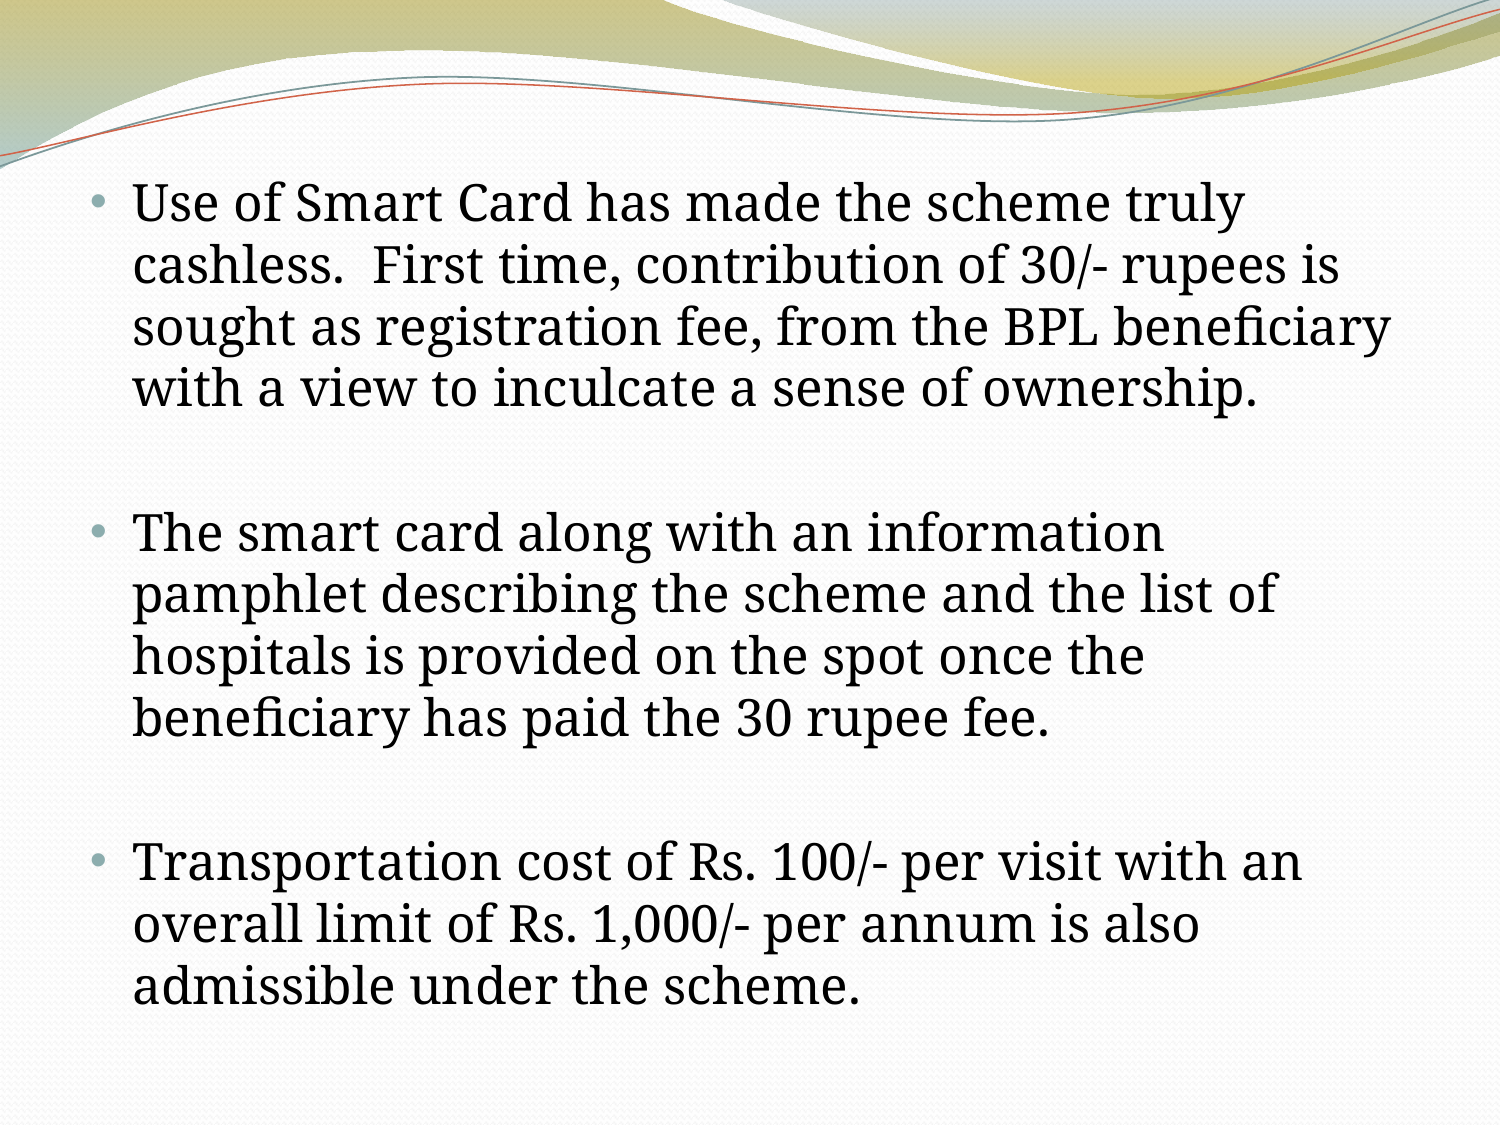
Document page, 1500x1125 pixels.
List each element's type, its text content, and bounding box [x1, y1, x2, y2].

list Use of Smart Card has made the scheme truly cashless. First time, contribution of 30/‐ rupees is sought as registration fee, from the BPL beneficiary with a view to inculcate a sense of ownership. The smart card along with an information pamphlet describing the scheme and the list of hospitals is provided on the spot once the beneficiary has paid the 30 rupee fee. Transportation cost of Rs. 100/‐ per visit with an overall limit of Rs. 1,000/‐ per annum is also admissible under the scheme. [75, 162, 1425, 1038]
